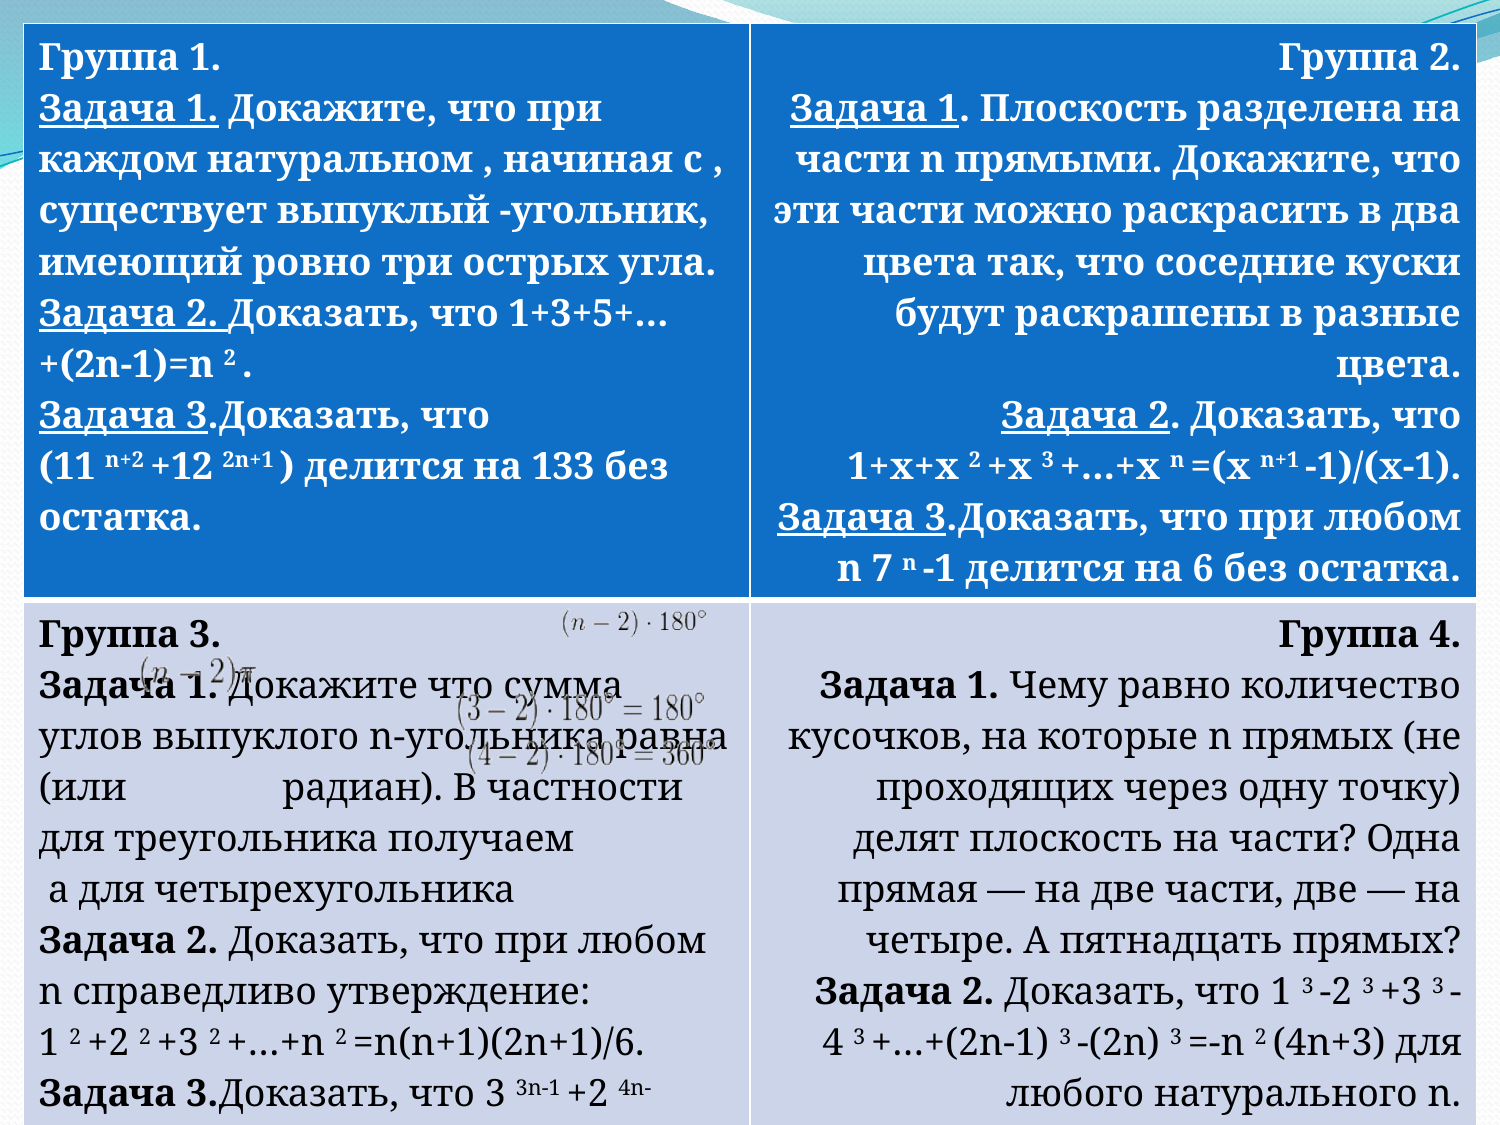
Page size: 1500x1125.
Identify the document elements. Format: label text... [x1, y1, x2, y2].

picture [456, 691, 704, 730]
table_cell Группа 3. Задача 1. Докажите что сумма углов выпуклого n-угольника равна (или радиан). В частности для треугольника получаем а для четырехугольника Задача 2. Доказать, что при любом n справедливо утверждение: 1 2 +2 2 +3 2 +…+n 2 =n(n+1)(2n+1)/6. Задача 3.Доказать, что 3 3n-1 +2 4n-3 при произвольном натуральном n делится на 11. [24, 603, 749, 1125]
table_header Группа 2. Задача 1. Плоскость разделена на части n прямыми. Докажите, что эти части можно раскрасить в два цвета так, что соседние куски будут раскрашены в разные цвета. Задача 2. Доказать, что 1+х+х 2 +х 3 +…+х n =(х n+1 -1)/(х-1). Задача 3.Доказать, что при любом n 7 n -1 делится на 6 без остатка. [751, 24, 1476, 597]
picture [468, 738, 716, 774]
table_cell Группа 4. Задача 1. Чему равно количество кусочков, на которые n прямых (не проходящих через одну точку) делят плоскость на части? Одна прямая — на две части, две — на четыре. А пятнадцать прямых? Задача 2. Доказать, что 1 3 -2 3 +3 3 -4 3 +…+(2n-1) 3 -(2n) 3 =-n 2 (4n+3) для любого натурального n. Задача 3.Доказать, что 11 2n -1 при произвольном натуральном n делится на 6 без остатка. [751, 603, 1476, 1125]
picture [140, 655, 258, 692]
table_header Группа 1. Задача 1. Докажите, что при каждом натуральном , начиная с , существует выпуклый -угольник, имеющий ровно три острых угла. Задача 2. Доказать, что 1+3+5+…+(2n-1)=n 2 . Задача 3.Доказать, что (11 n+2 +12 2n+1 ) делится на 133 без остатка. [24, 24, 749, 597]
footer www.sliderpoint.org [437, 1042, 988, 1103]
picture [562, 609, 706, 637]
